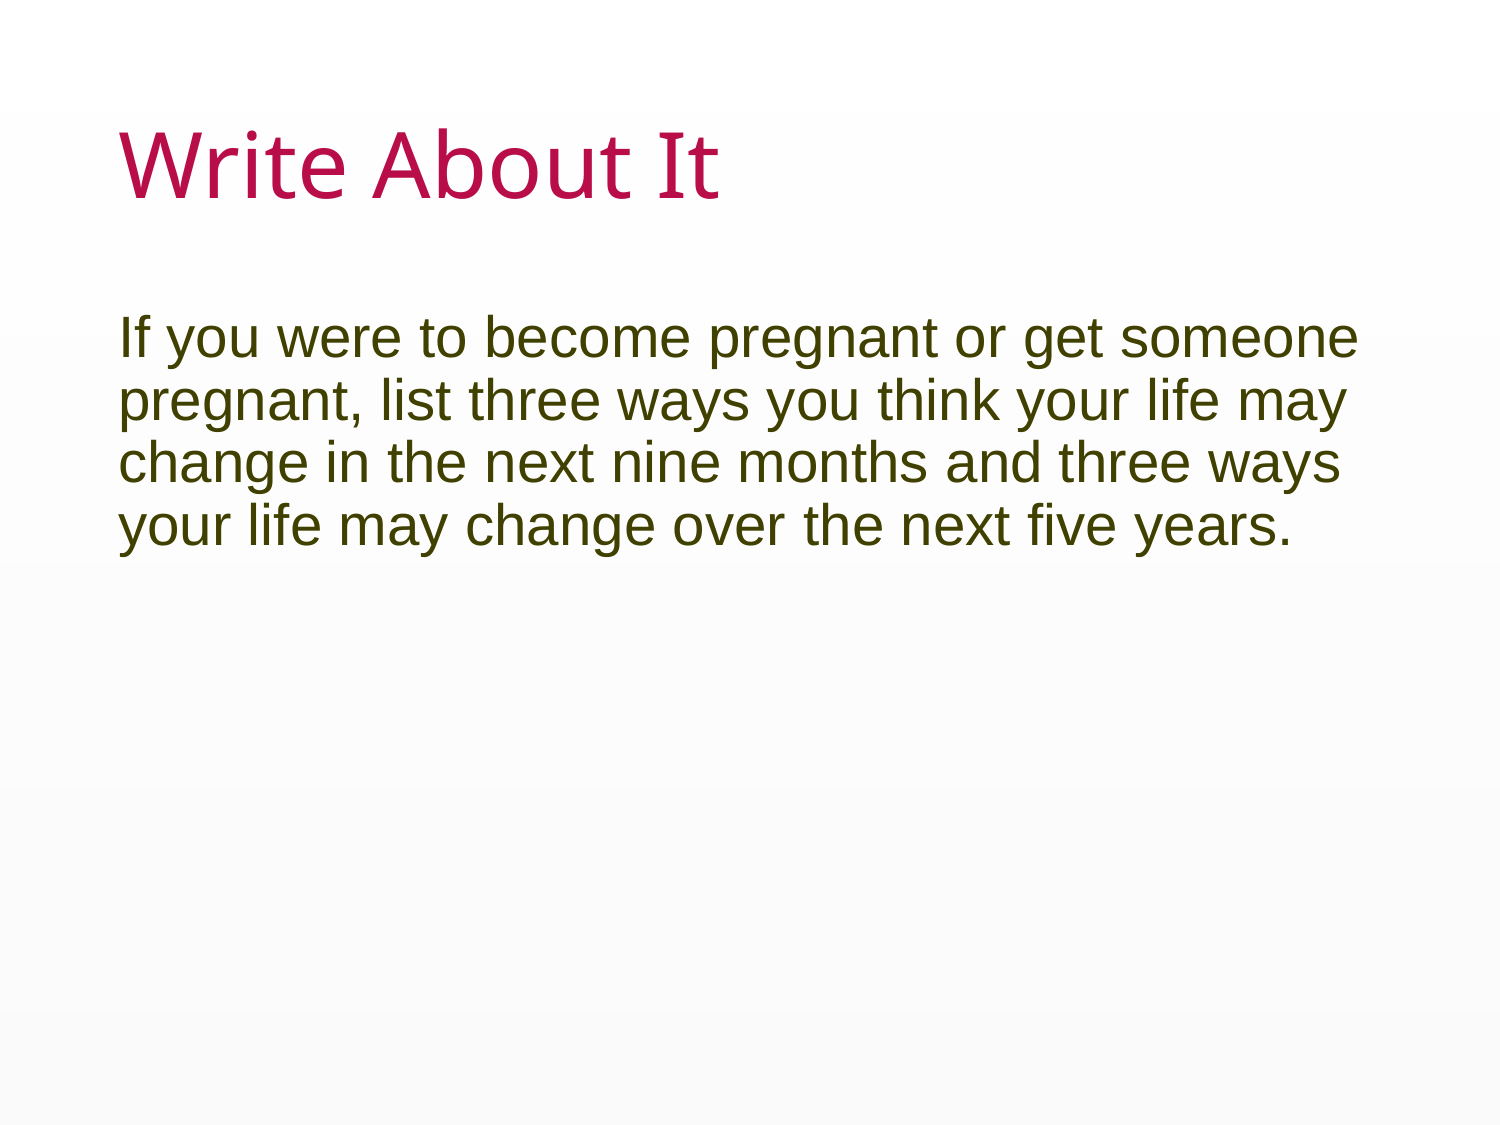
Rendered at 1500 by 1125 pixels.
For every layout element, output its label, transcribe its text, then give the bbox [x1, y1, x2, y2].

title Write About It [103, 59, 1397, 278]
list If you were to become pregnant or get someone pregnant, list three ways you think your life may change in the next nine months and three ways your life may change over the next five years. [103, 299, 1397, 1014]
